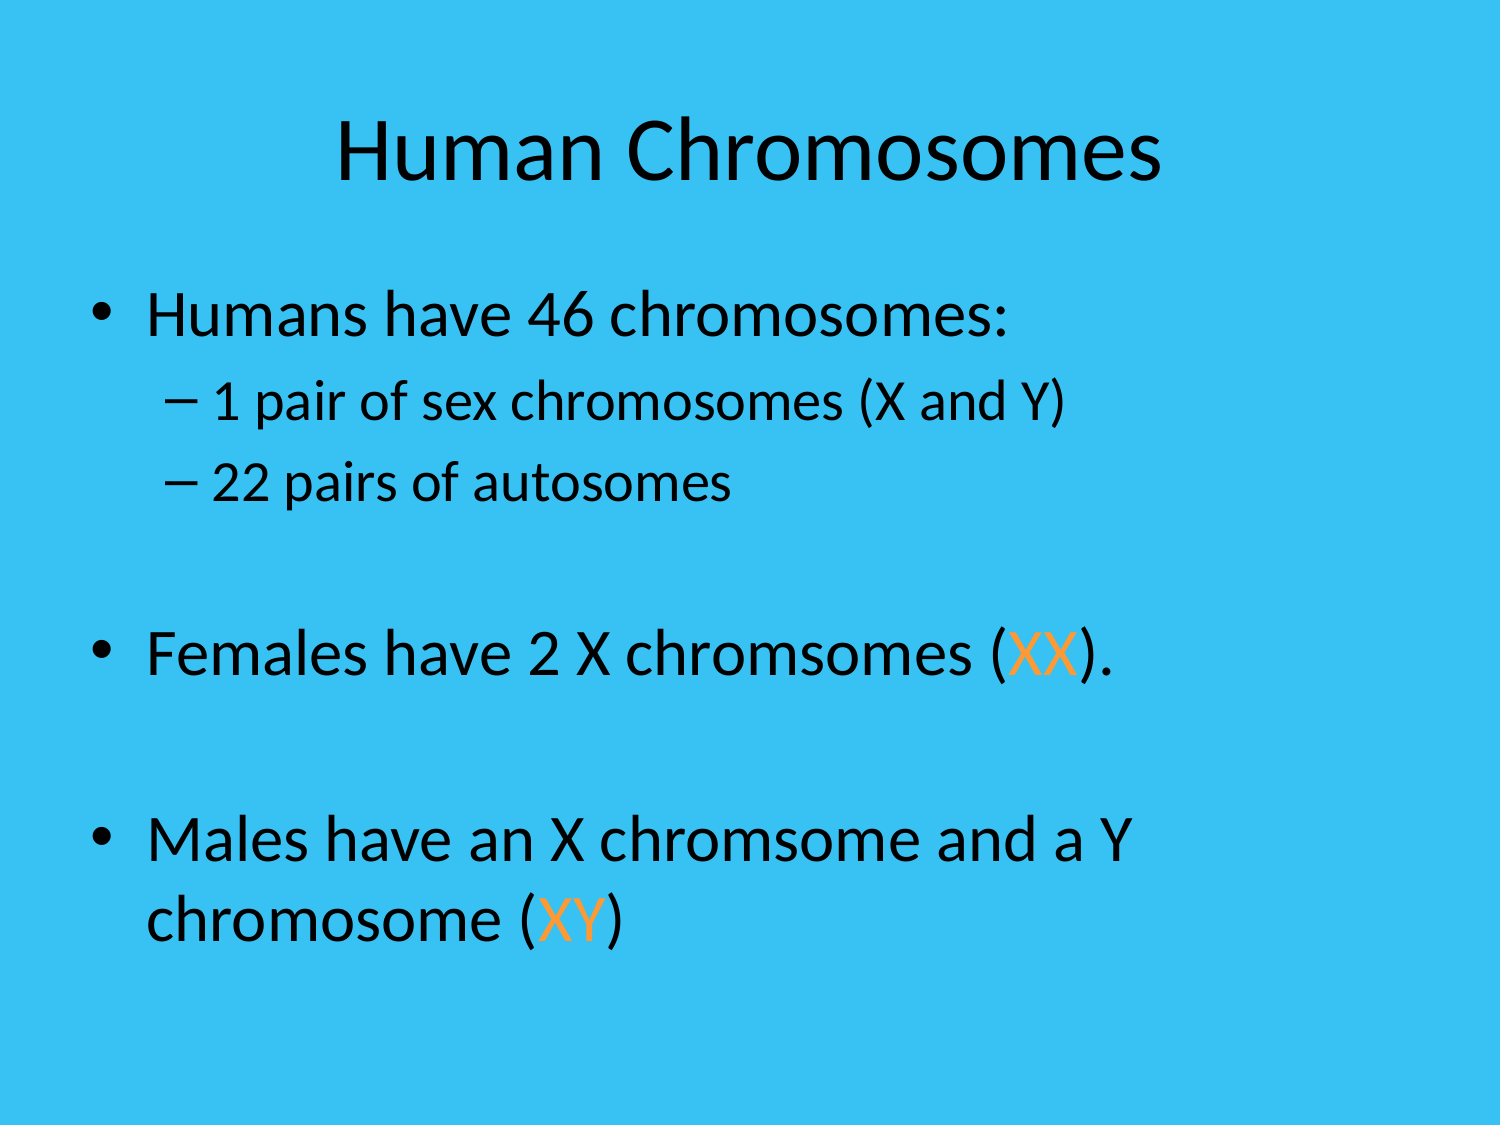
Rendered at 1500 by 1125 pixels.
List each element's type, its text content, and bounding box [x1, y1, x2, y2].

title Human Chromosomes [75, 50, 1425, 238]
list Humans have 46 chromosomes: 1 pair of sex chromosomes (X and Y) 22 pairs of autosomes Females have 2 X chromsomes (XX). Males have an X chromsome and a Y chromosome (XY) [75, 262, 1425, 1005]
